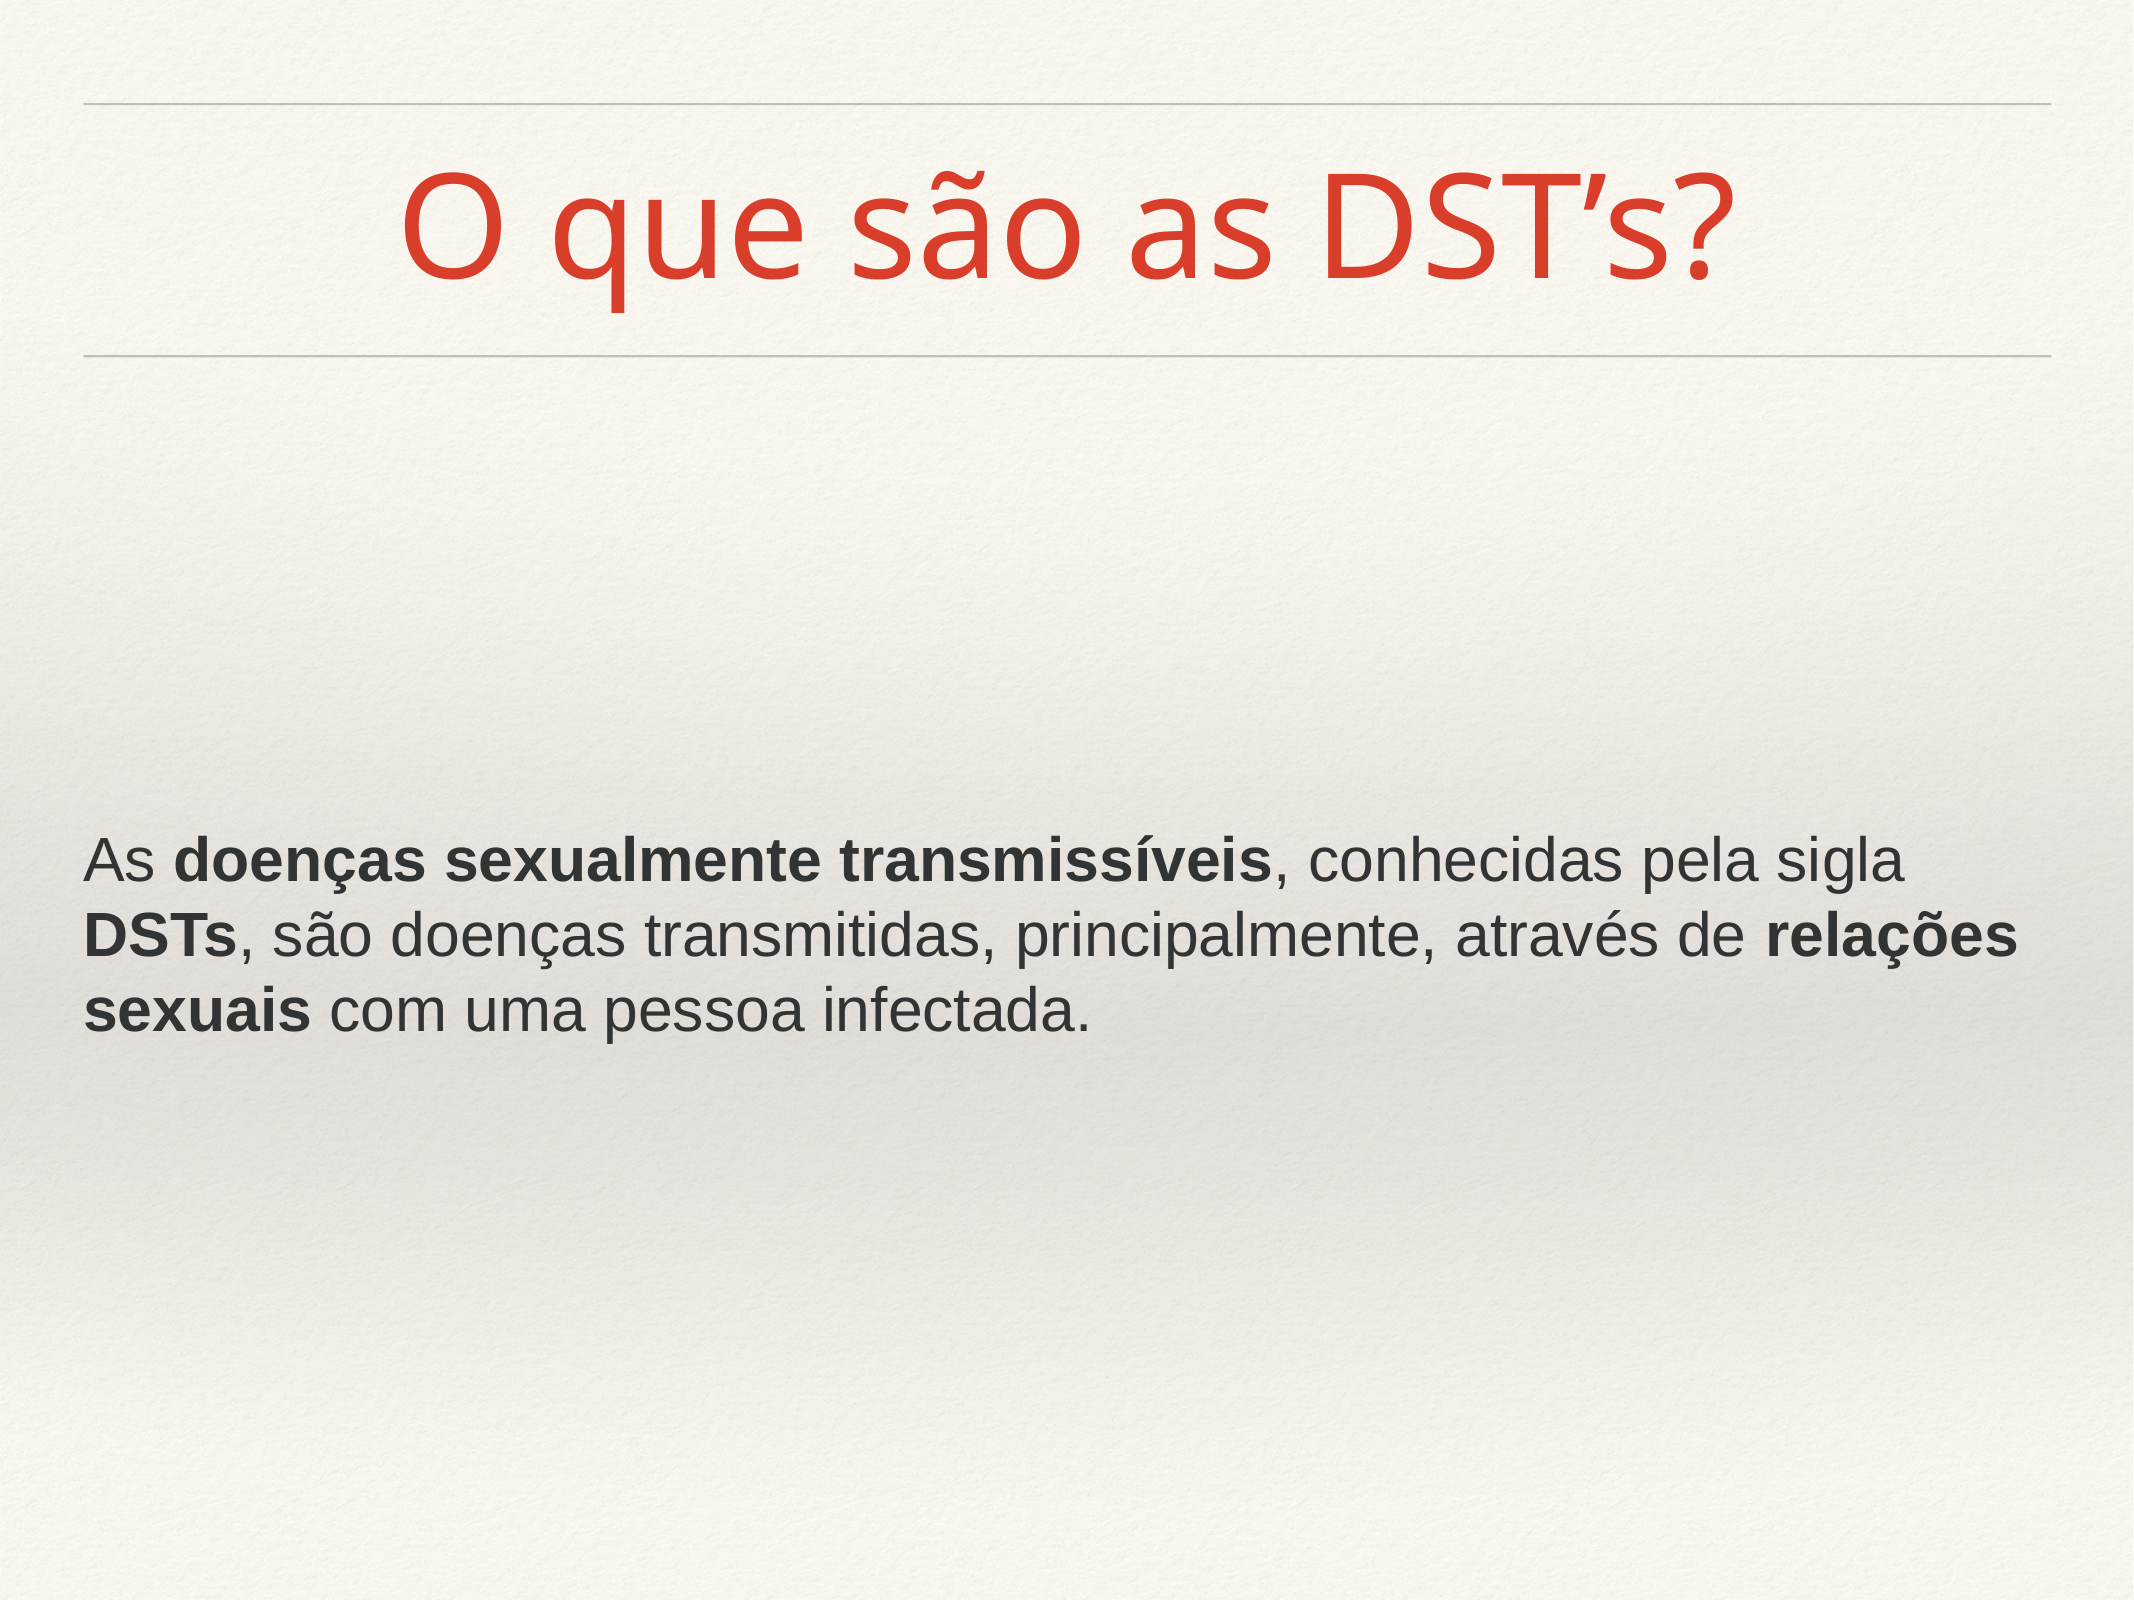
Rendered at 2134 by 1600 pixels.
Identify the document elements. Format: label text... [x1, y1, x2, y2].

list As doenças sexualmente transmissíveis, conhecidas pela sigla DSTs, são doenças transmitidas, principalmente, através de relações sexuais com uma pessoa infectada. [82, 430, 2051, 1432]
picture [0, 0, 2134, 1600]
title O que são as DST’s? [82, 130, 2051, 332]
